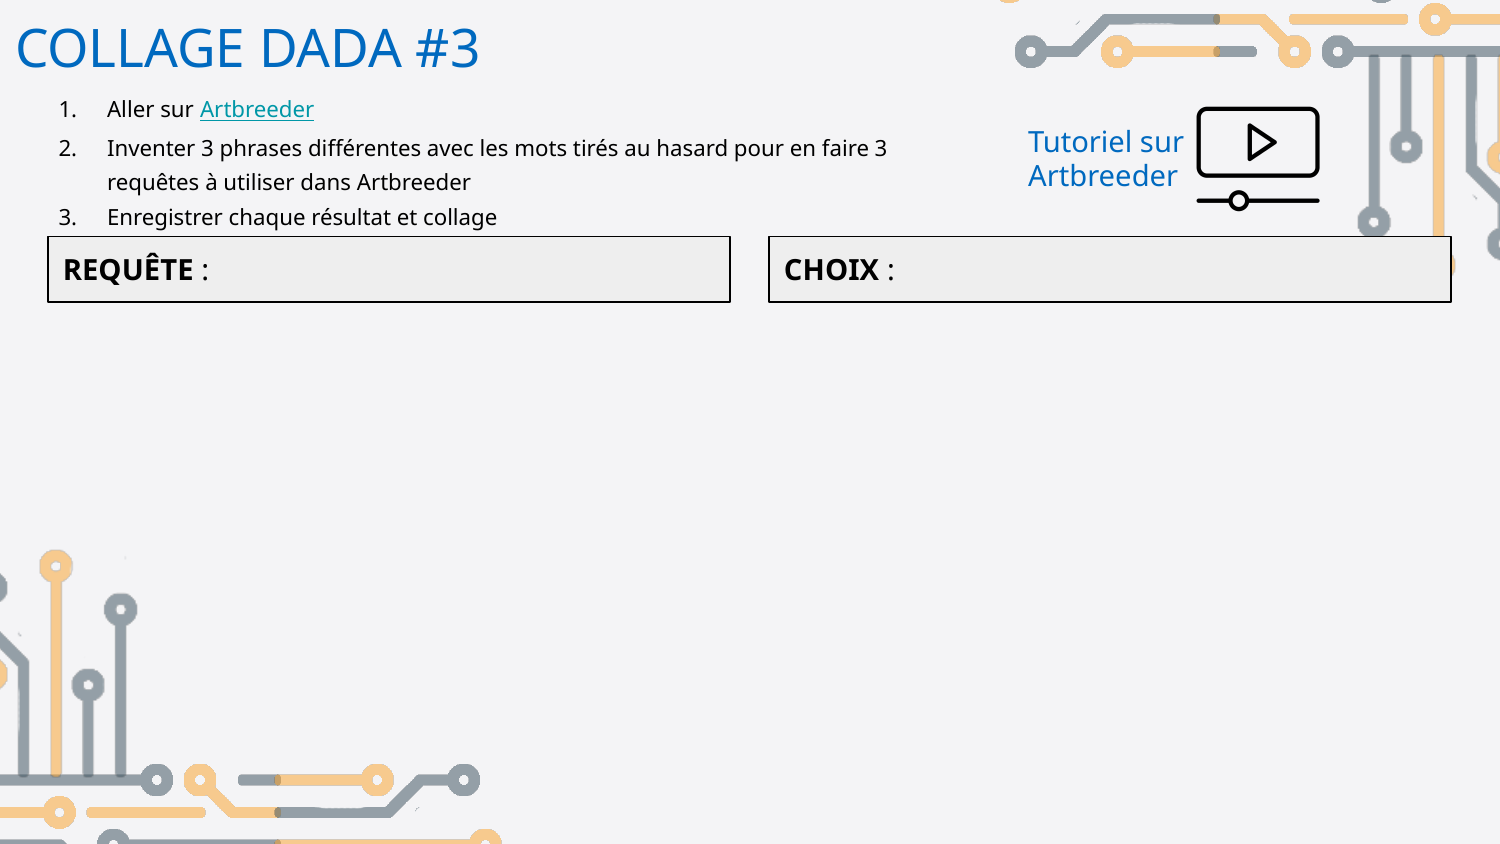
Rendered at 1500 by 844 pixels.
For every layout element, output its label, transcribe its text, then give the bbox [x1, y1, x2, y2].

list REQUÊTE : [47, 236, 731, 303]
picture [1192, 93, 1323, 223]
text_box Tutoriel sur Artbreeder [1013, 107, 1187, 208]
list CHOIX : [769, 236, 1452, 303]
list Aller sur Artbreeder Inventer 3 phrases différentes avec les mots tirés au hasard pour en faire 3 requêtes à utiliser dans Artbreeder Enregistrer chaque résultat et collage [17, 71, 962, 223]
title COLLAGE DADA #3 [0, 0, 1058, 94]
